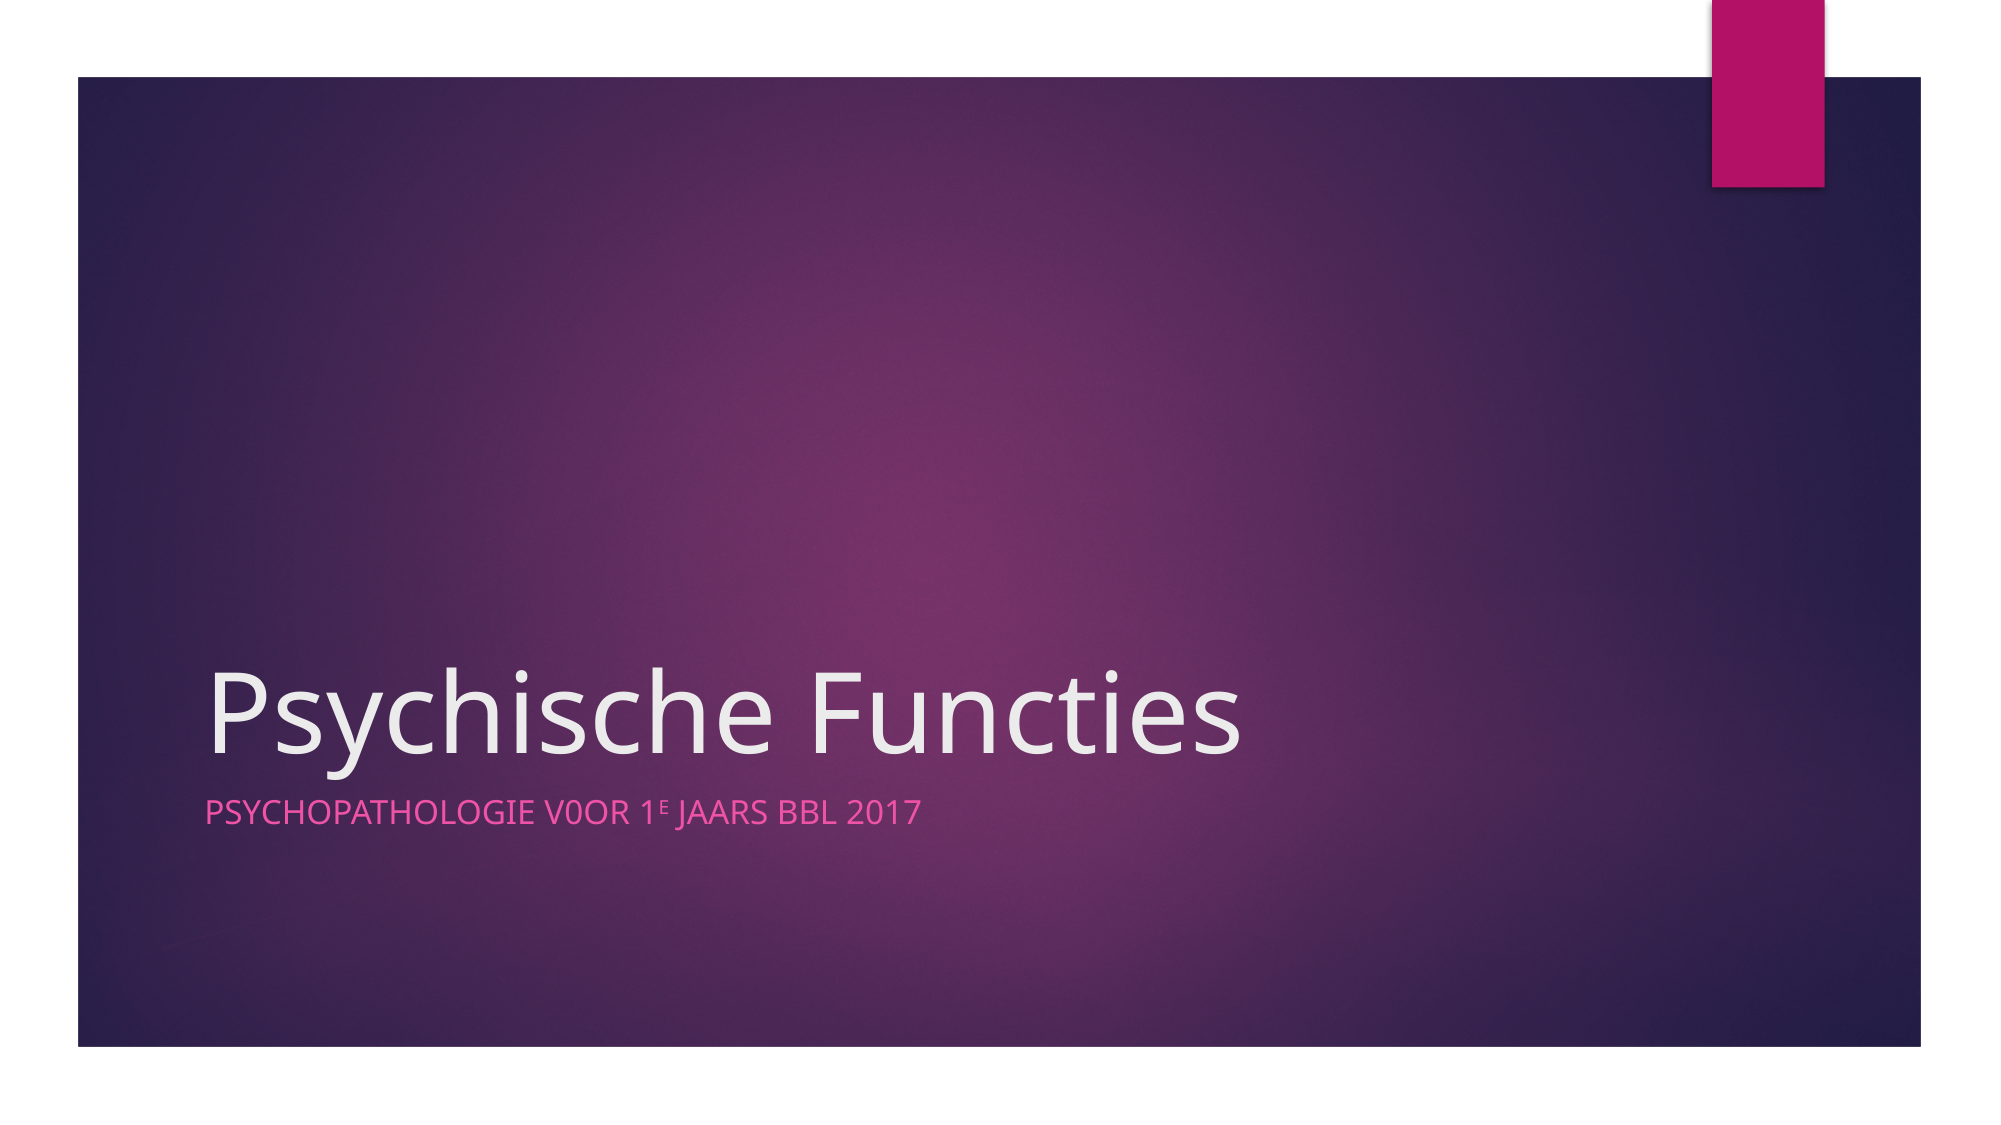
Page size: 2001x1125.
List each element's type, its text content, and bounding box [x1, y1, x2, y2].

subtitle Psychopathologie v0or 1e jaars BBL 2017 [189, 783, 1638, 925]
title Psychische Functies [189, 344, 1638, 783]
